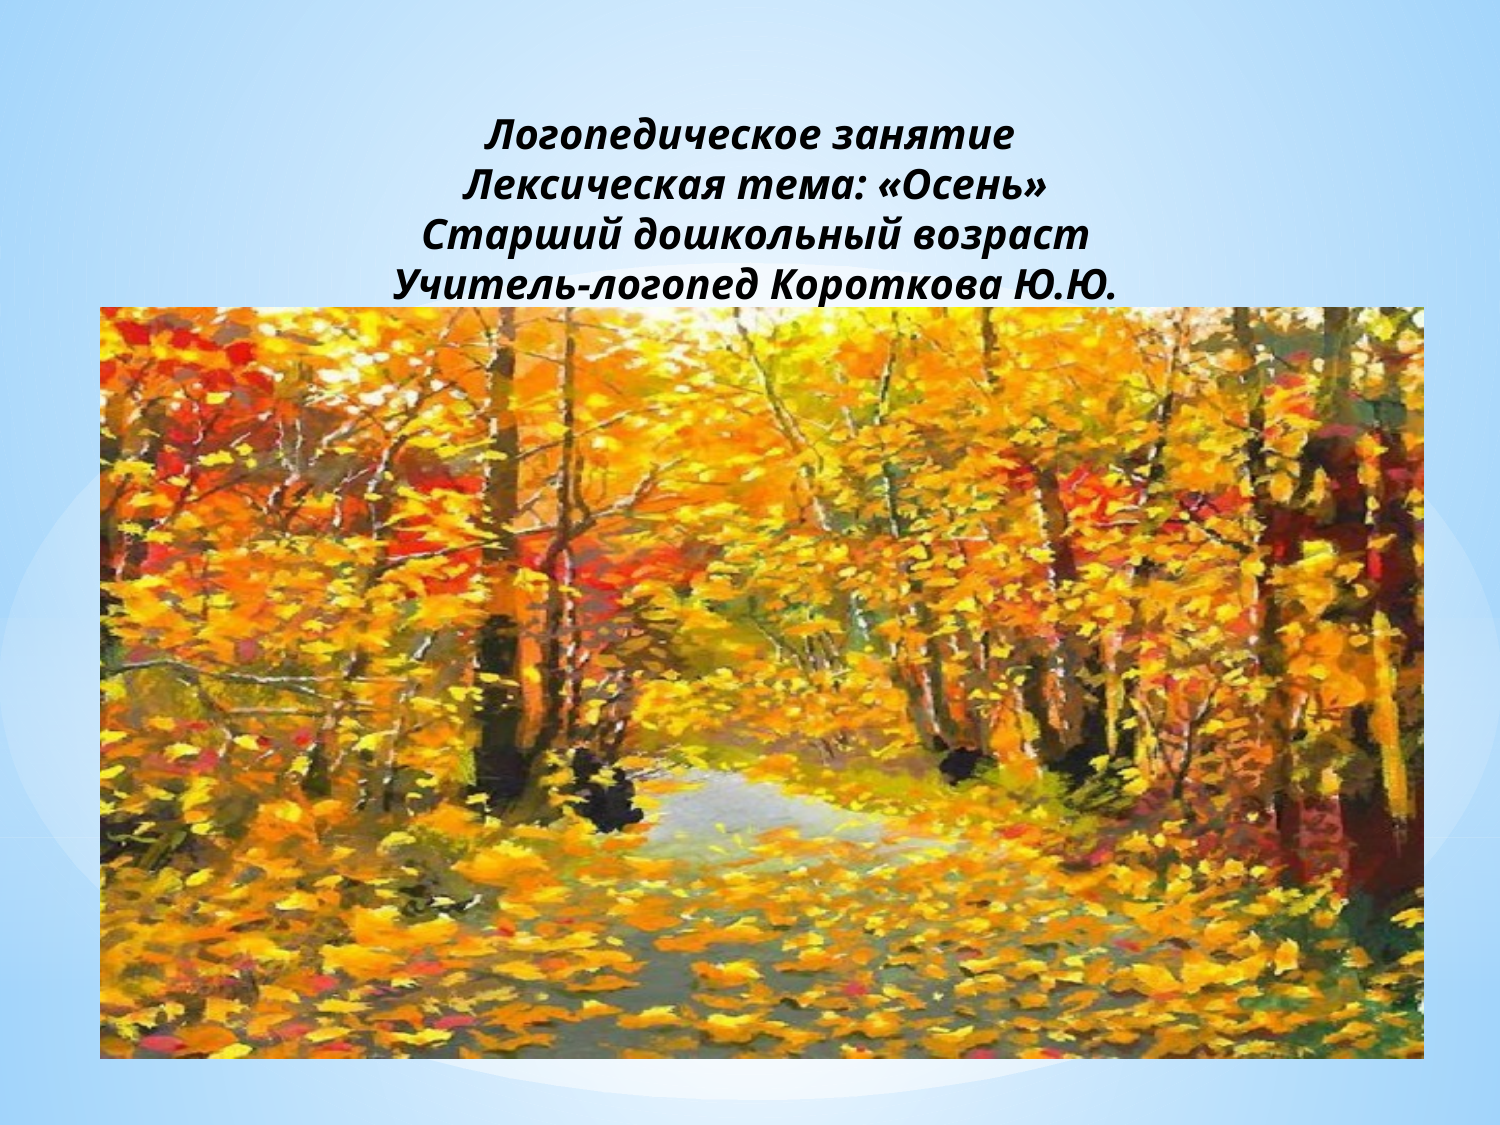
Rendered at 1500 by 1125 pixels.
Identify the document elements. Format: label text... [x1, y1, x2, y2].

text_box Логопедическое занятие Лексическая тема: «Осень» Старший дошкольный возраст Учитель-логопед Короткова Ю.Ю. [277, 100, 1235, 304]
picture [100, 307, 1424, 1059]
